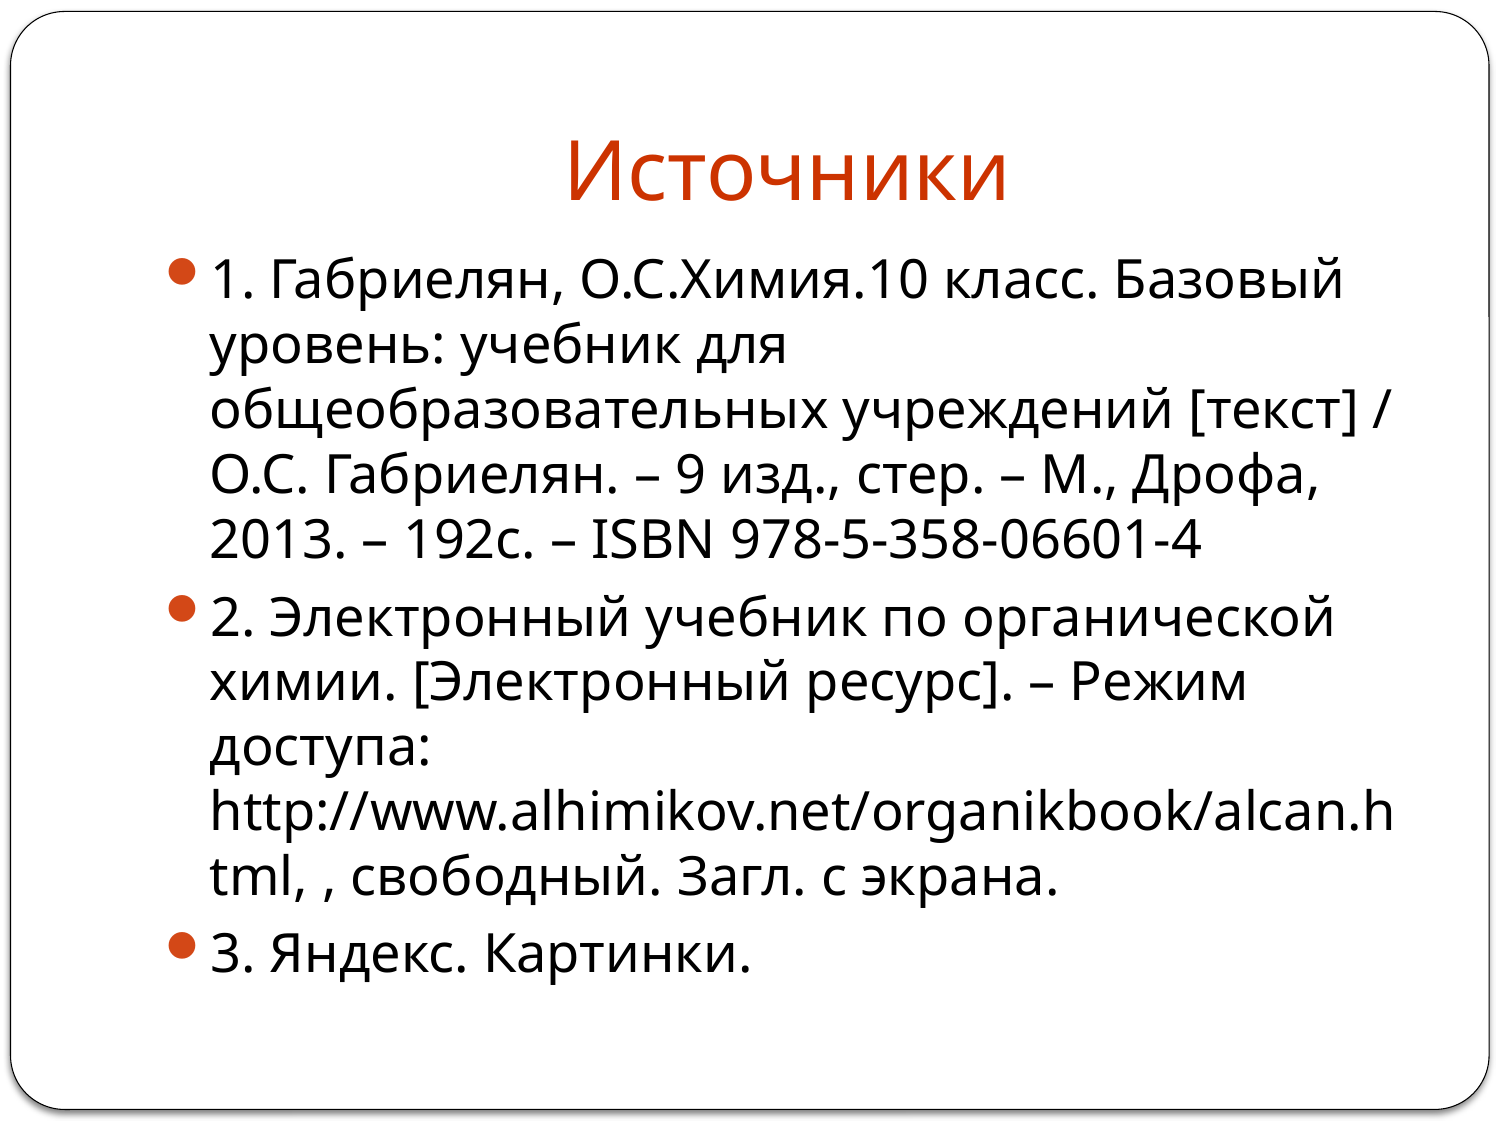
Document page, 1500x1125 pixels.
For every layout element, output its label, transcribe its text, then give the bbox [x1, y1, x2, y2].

title Источники [150, 45, 1425, 233]
list 1. Габриелян, О.С.Химия.10 класс. Базовый уровень: учебник для общеобразовательных учреждений [текст] / О.С. Габриелян. – 9 изд., стер. – М., Дрофа, 2013. – 192с. – ISBN 978-5-358-06601-4 2. Электронный учебник по органической химии. [Электронный ресурс]. – Режим доступа: http://www.alhimikov.net/organikbook/alcan.html, , свободный. Загл. с экрана. 3. Яндекс. Картинки. [150, 237, 1425, 988]
